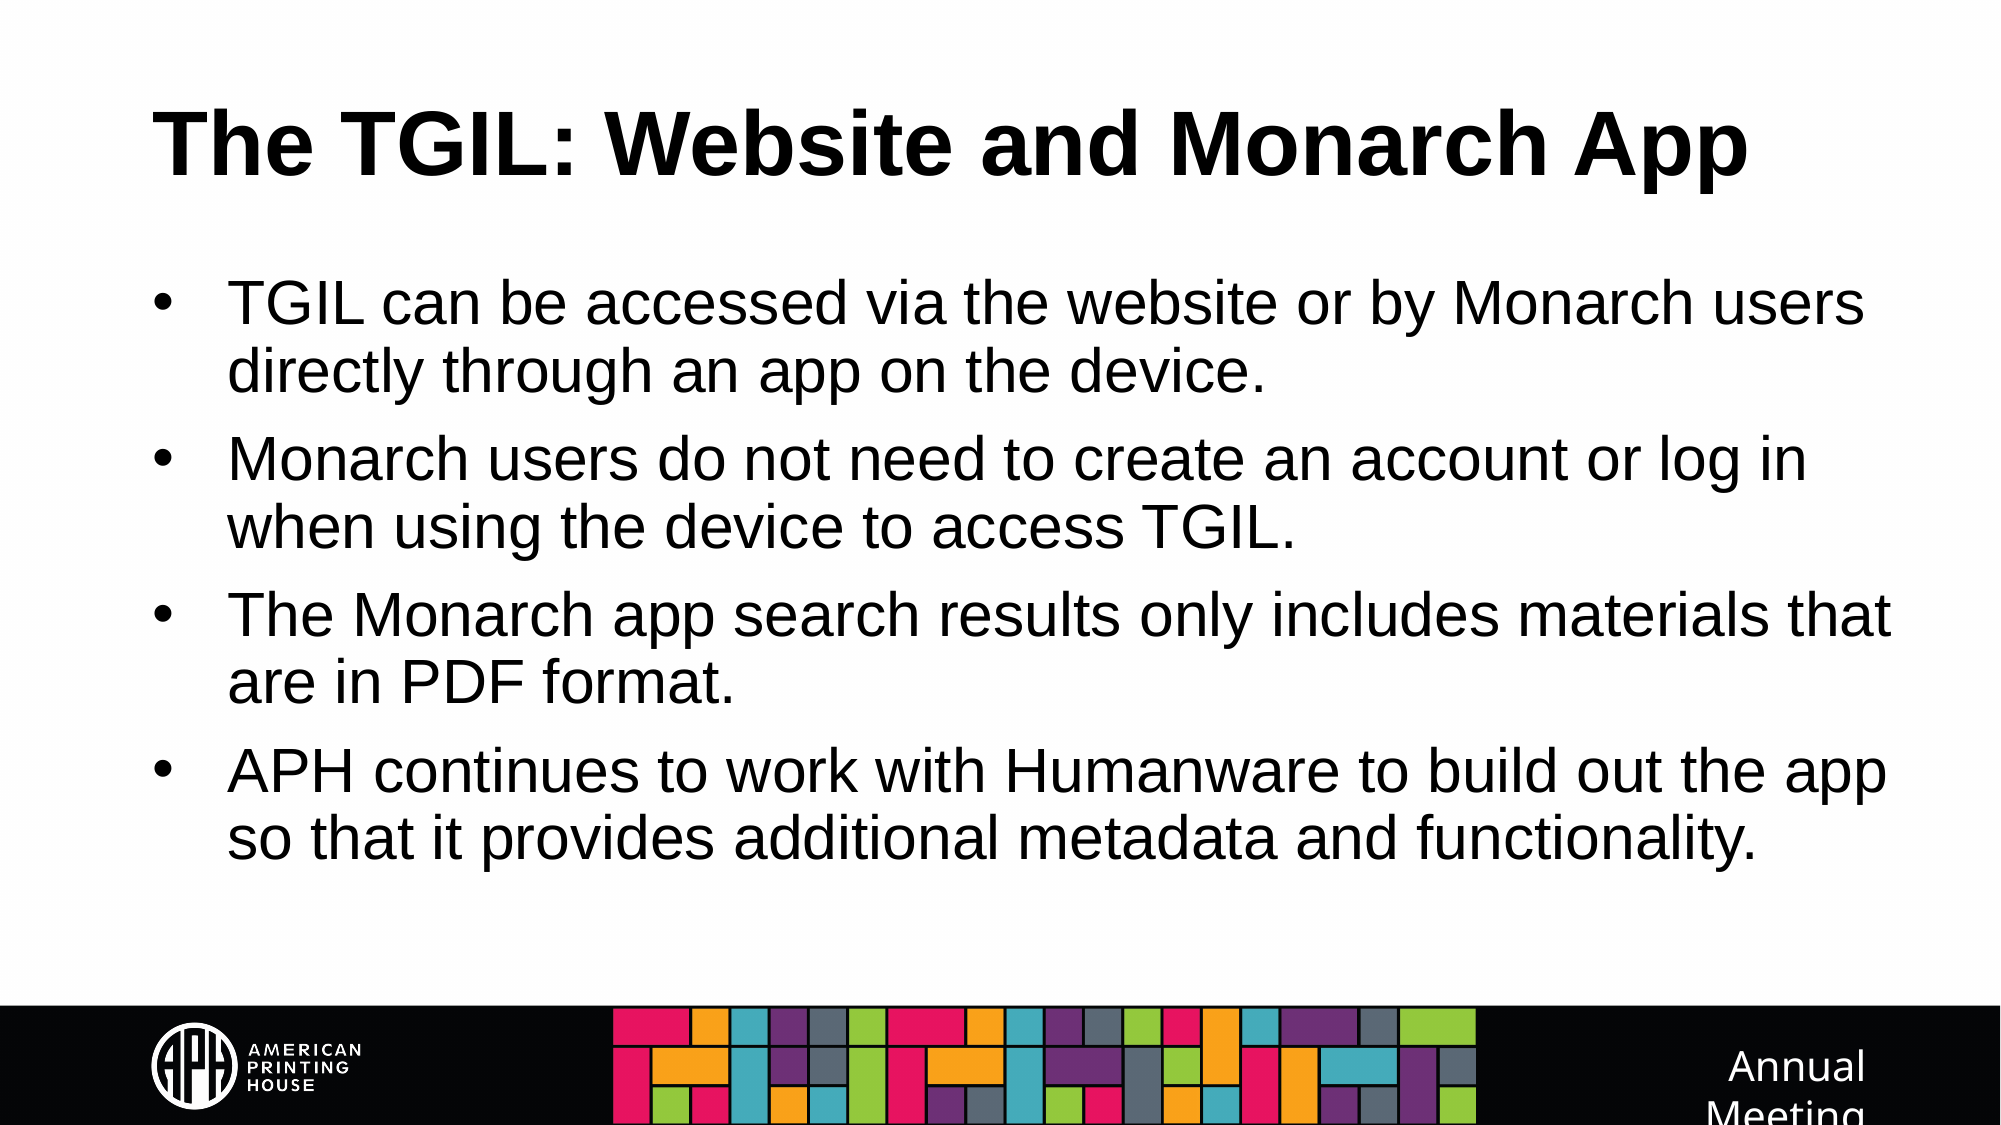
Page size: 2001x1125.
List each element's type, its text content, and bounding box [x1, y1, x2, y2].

picture [1748, 1111, 1760, 1118]
title The TGIL: Website and Monarch App [137, 59, 1863, 232]
picture [1821, 1111, 1833, 1125]
picture [1846, 1111, 1858, 1125]
picture [1727, 1107, 1734, 1125]
list TGIL can be accessed via the website or by Monarch users directly through an app on the device. Monarch users do not need to create an account or log in when using the device to access TGIL. The Monarch app search results only includes materials that are in PDF format. APH continues to work with Humanware to build out the app so that it provides additional metadata and functionality. [137, 263, 1930, 958]
picture [1771, 1111, 1783, 1118]
picture [1711, 1105, 1719, 1125]
picture [0, 0, 2001, 1125]
